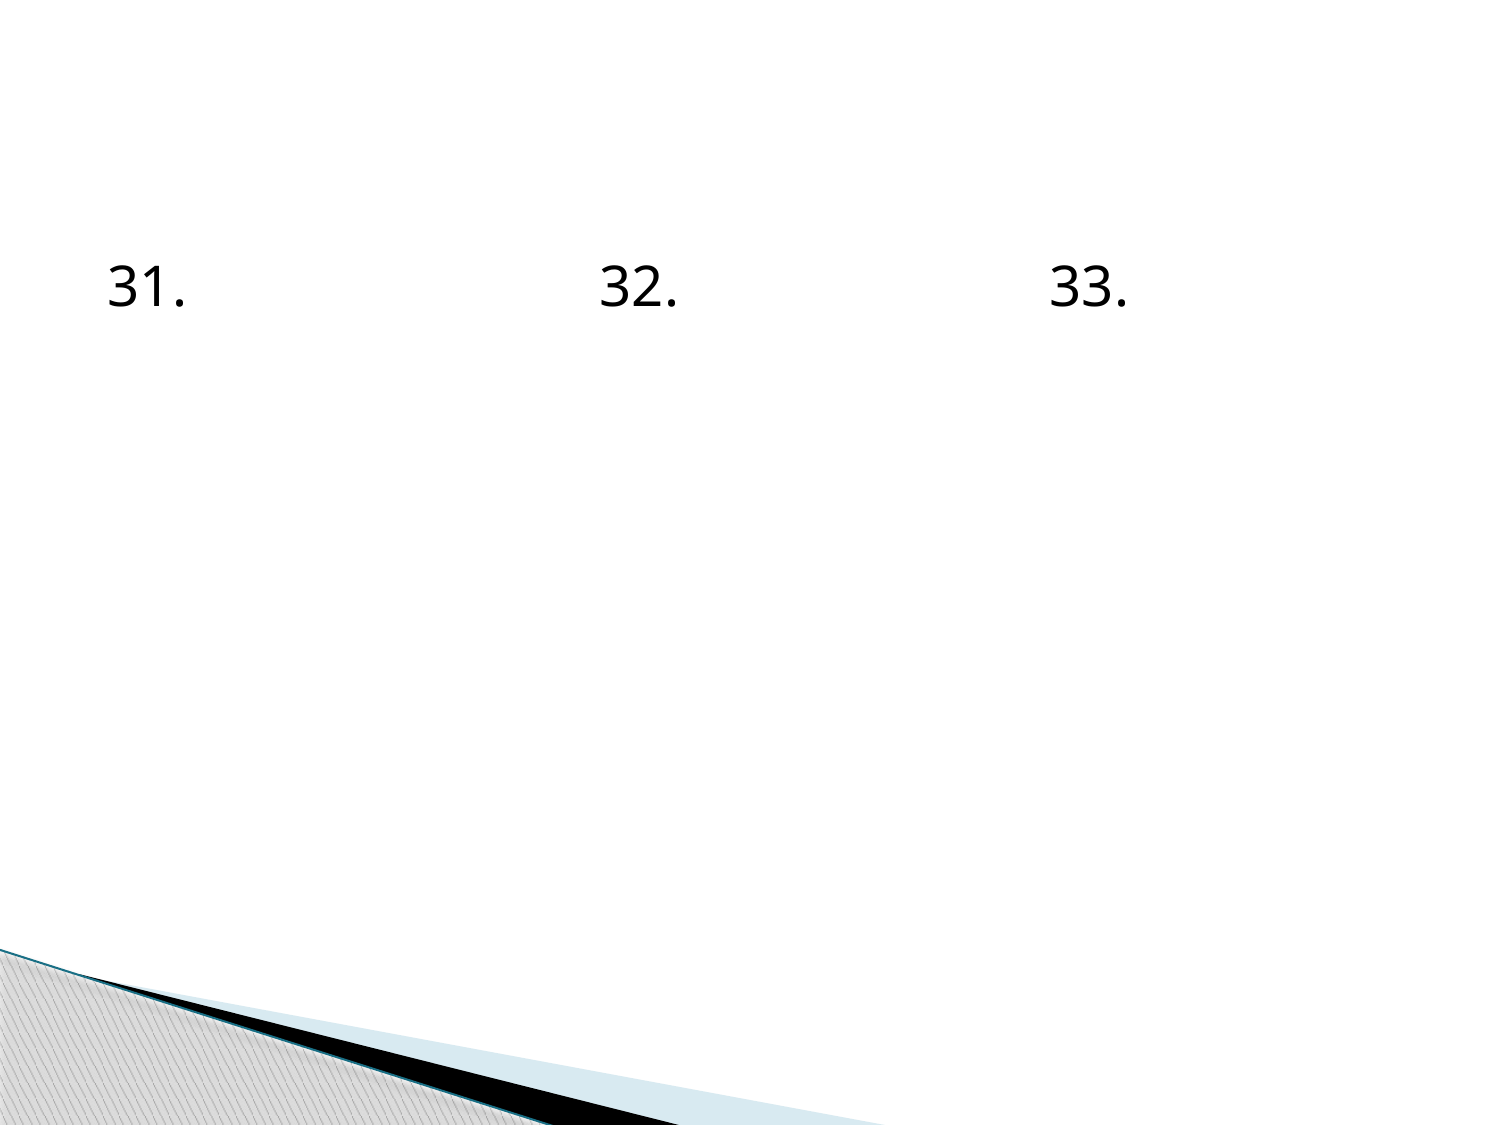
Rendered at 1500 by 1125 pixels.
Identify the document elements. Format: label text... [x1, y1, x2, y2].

list 31. 32. 33. [75, 243, 1425, 986]
